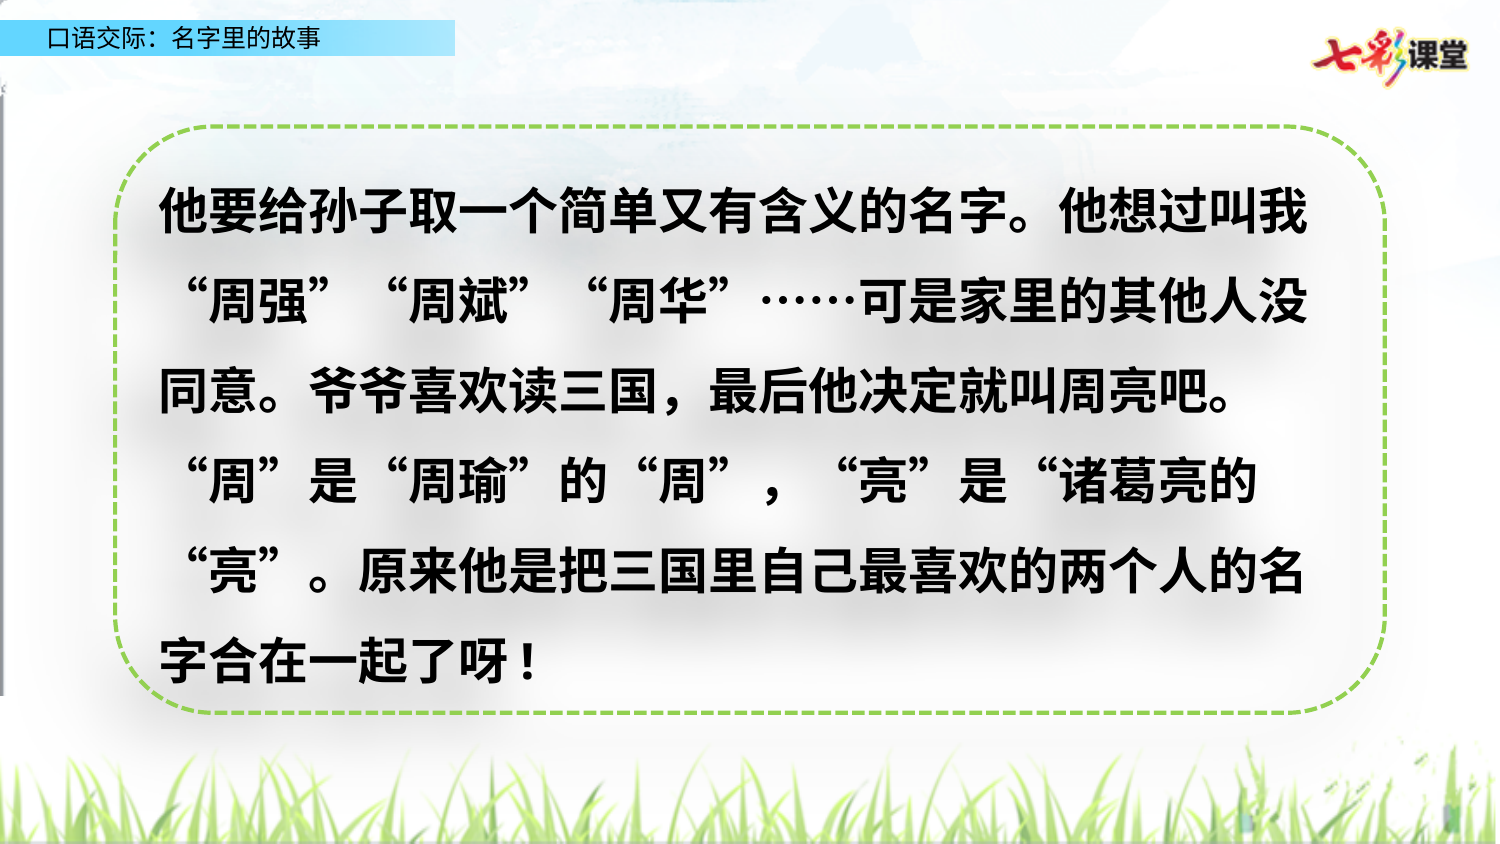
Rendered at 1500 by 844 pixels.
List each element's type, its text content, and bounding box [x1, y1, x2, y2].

text_box 他要给孙子取一个简单又有含义的名字。他想过叫我“周强”“周斌”“周华”……可是家里的其他人没同意。爷爷喜欢读三国，最后他决定就叫周亮吧。“周”是“周瑜”的“周”，“亮”是“诸葛亮的“亮”。原来他是把三国里自己最喜欢的两个人的名字合在一起了呀! [113, 124, 1387, 694]
picture [0, 0, 1500, 844]
